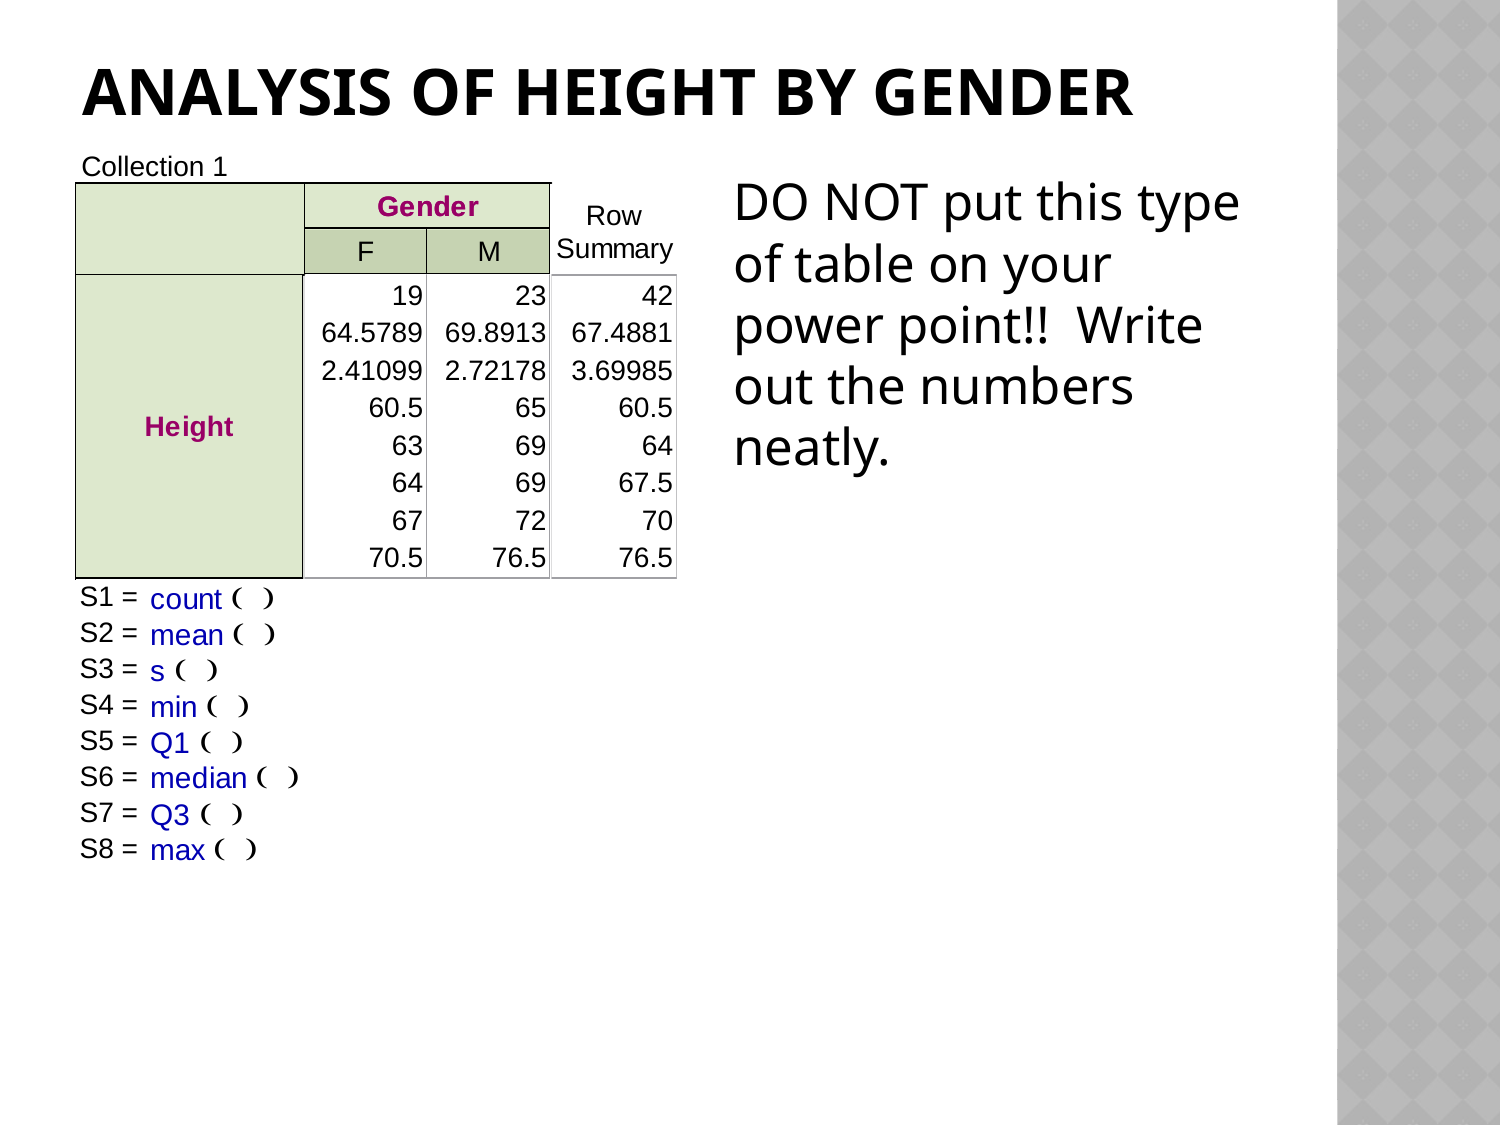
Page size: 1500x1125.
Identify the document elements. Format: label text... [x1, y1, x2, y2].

list DO NOT put this type of table on your power point!! Write out the numbers neatly. [718, 162, 1263, 486]
title Analysis of HEIGHT by GENDER [75, 1, 1263, 129]
picture [74, 137, 696, 885]
